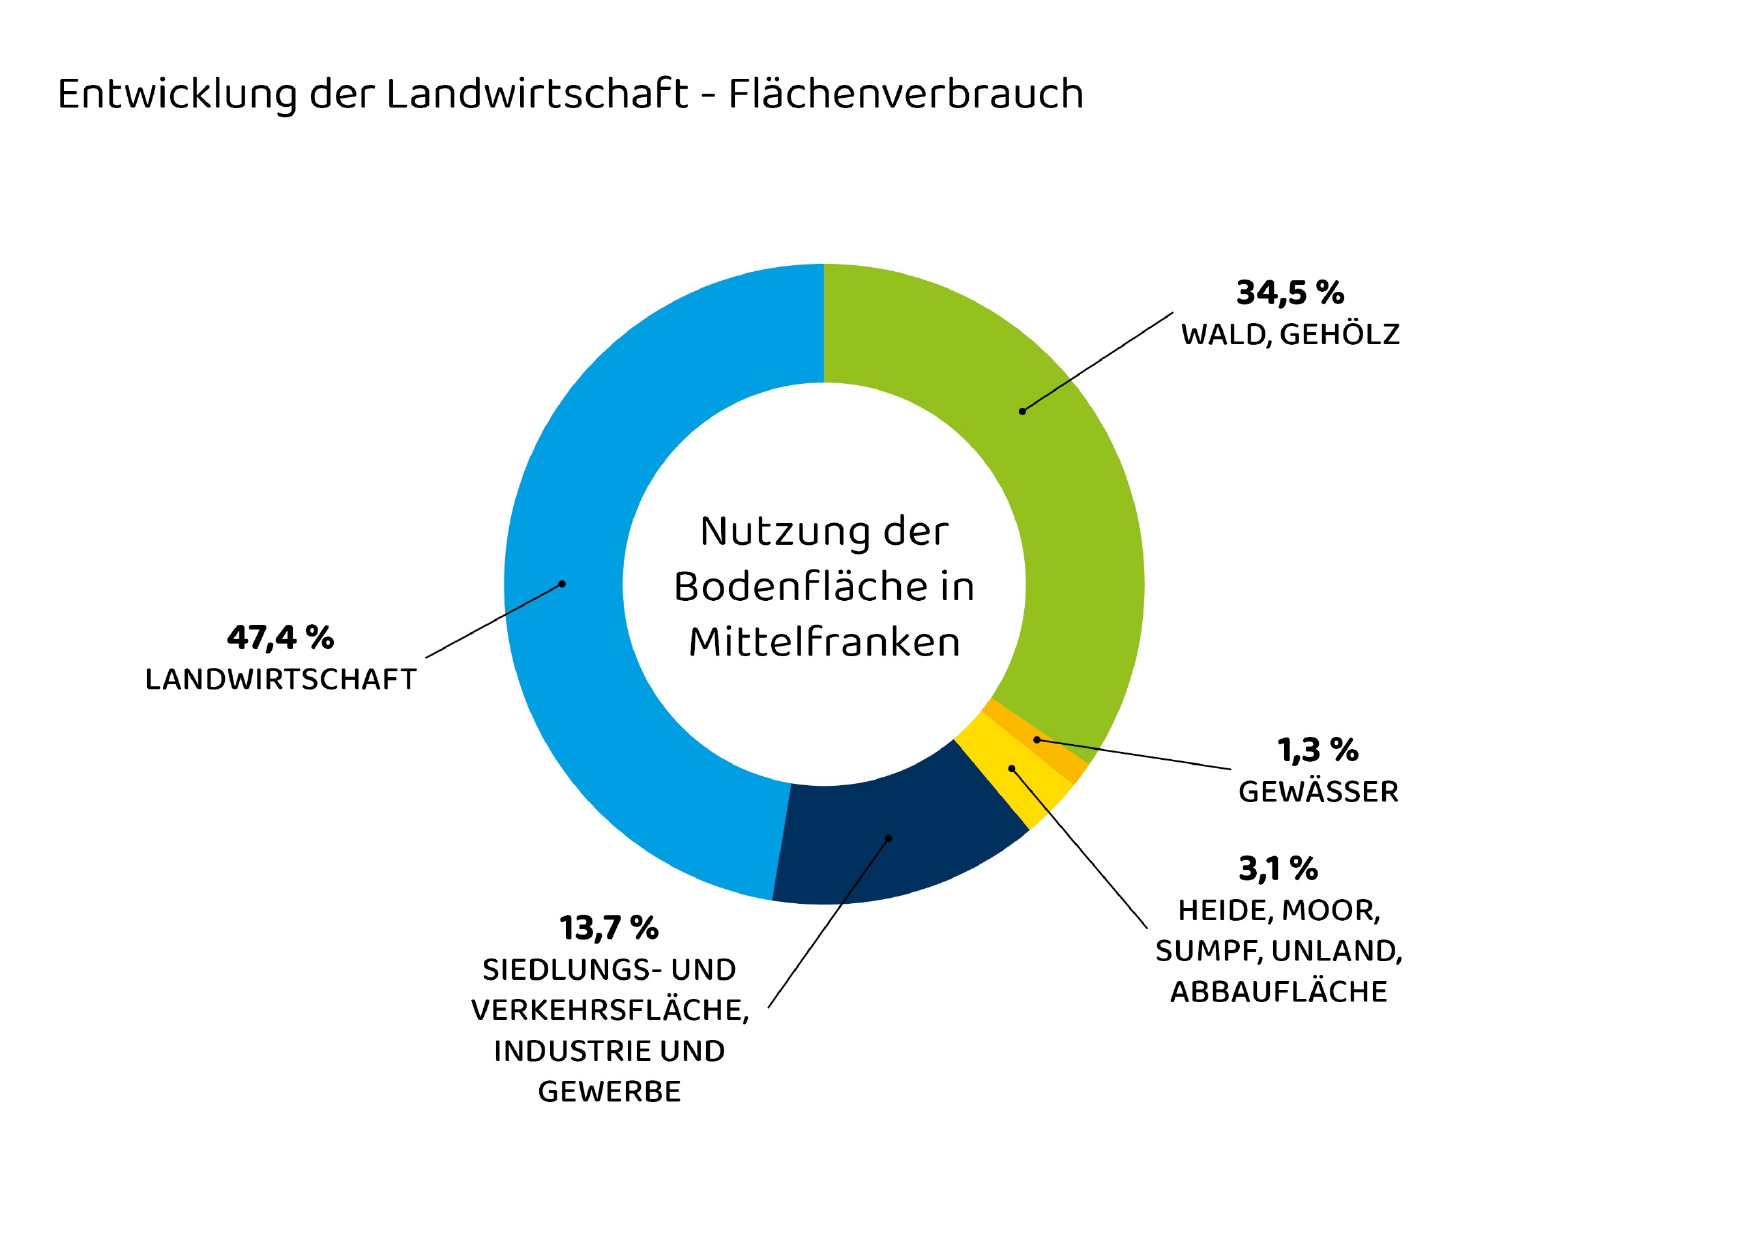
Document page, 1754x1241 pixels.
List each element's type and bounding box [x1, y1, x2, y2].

picture [0, 0, 1650, 1167]
